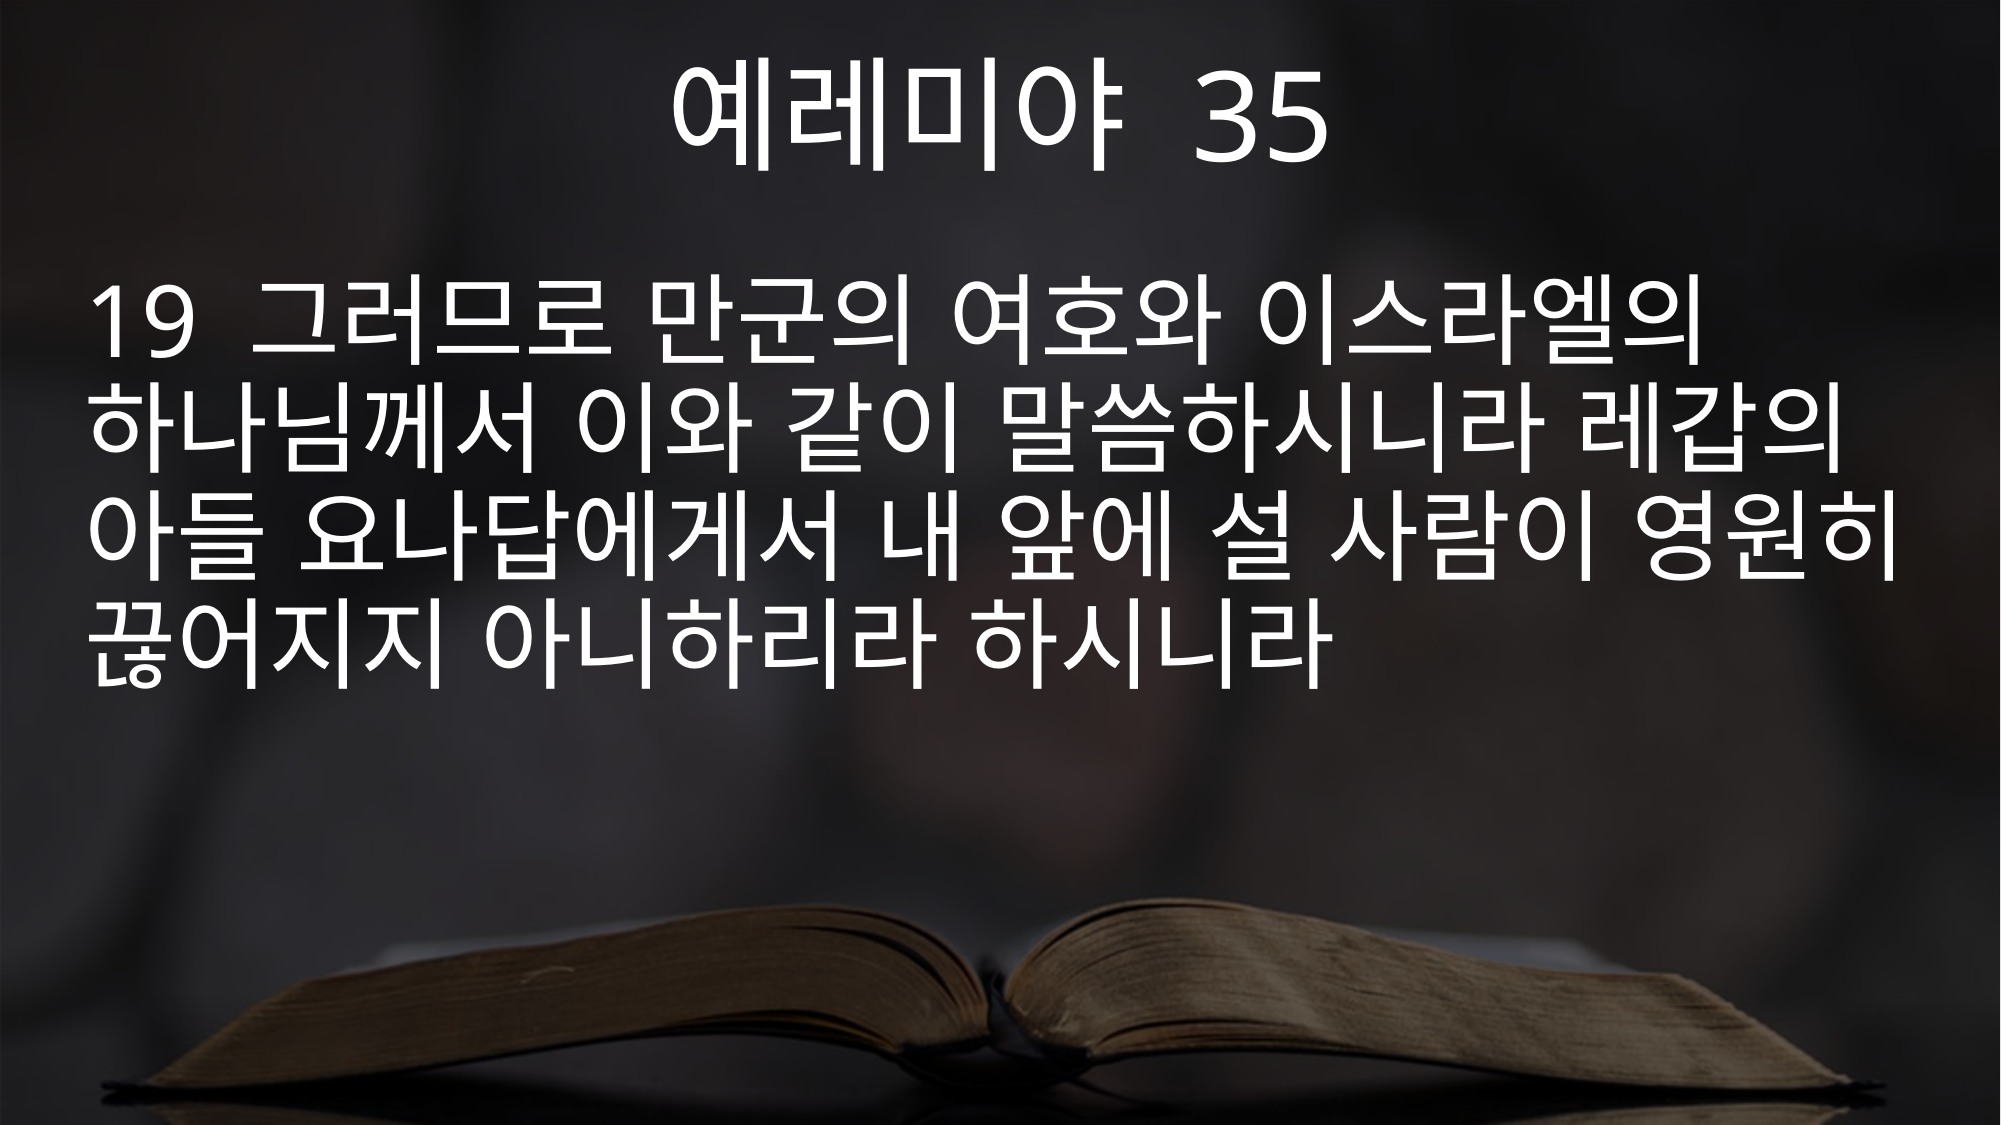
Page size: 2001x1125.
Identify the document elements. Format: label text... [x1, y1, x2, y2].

picture [0, 0, 2001, 1125]
list 19 그러므로 만군의 여호와 이스라엘의 하나님께서 이와 같이 말씀하시니라 레갑의 아들 요나답에게서 내 앞에 설 사람이 영원히 끊어지지 아니하리라 하시니라 [69, 263, 1953, 423]
footer 예레미야 35 [0, 32, 2000, 192]
